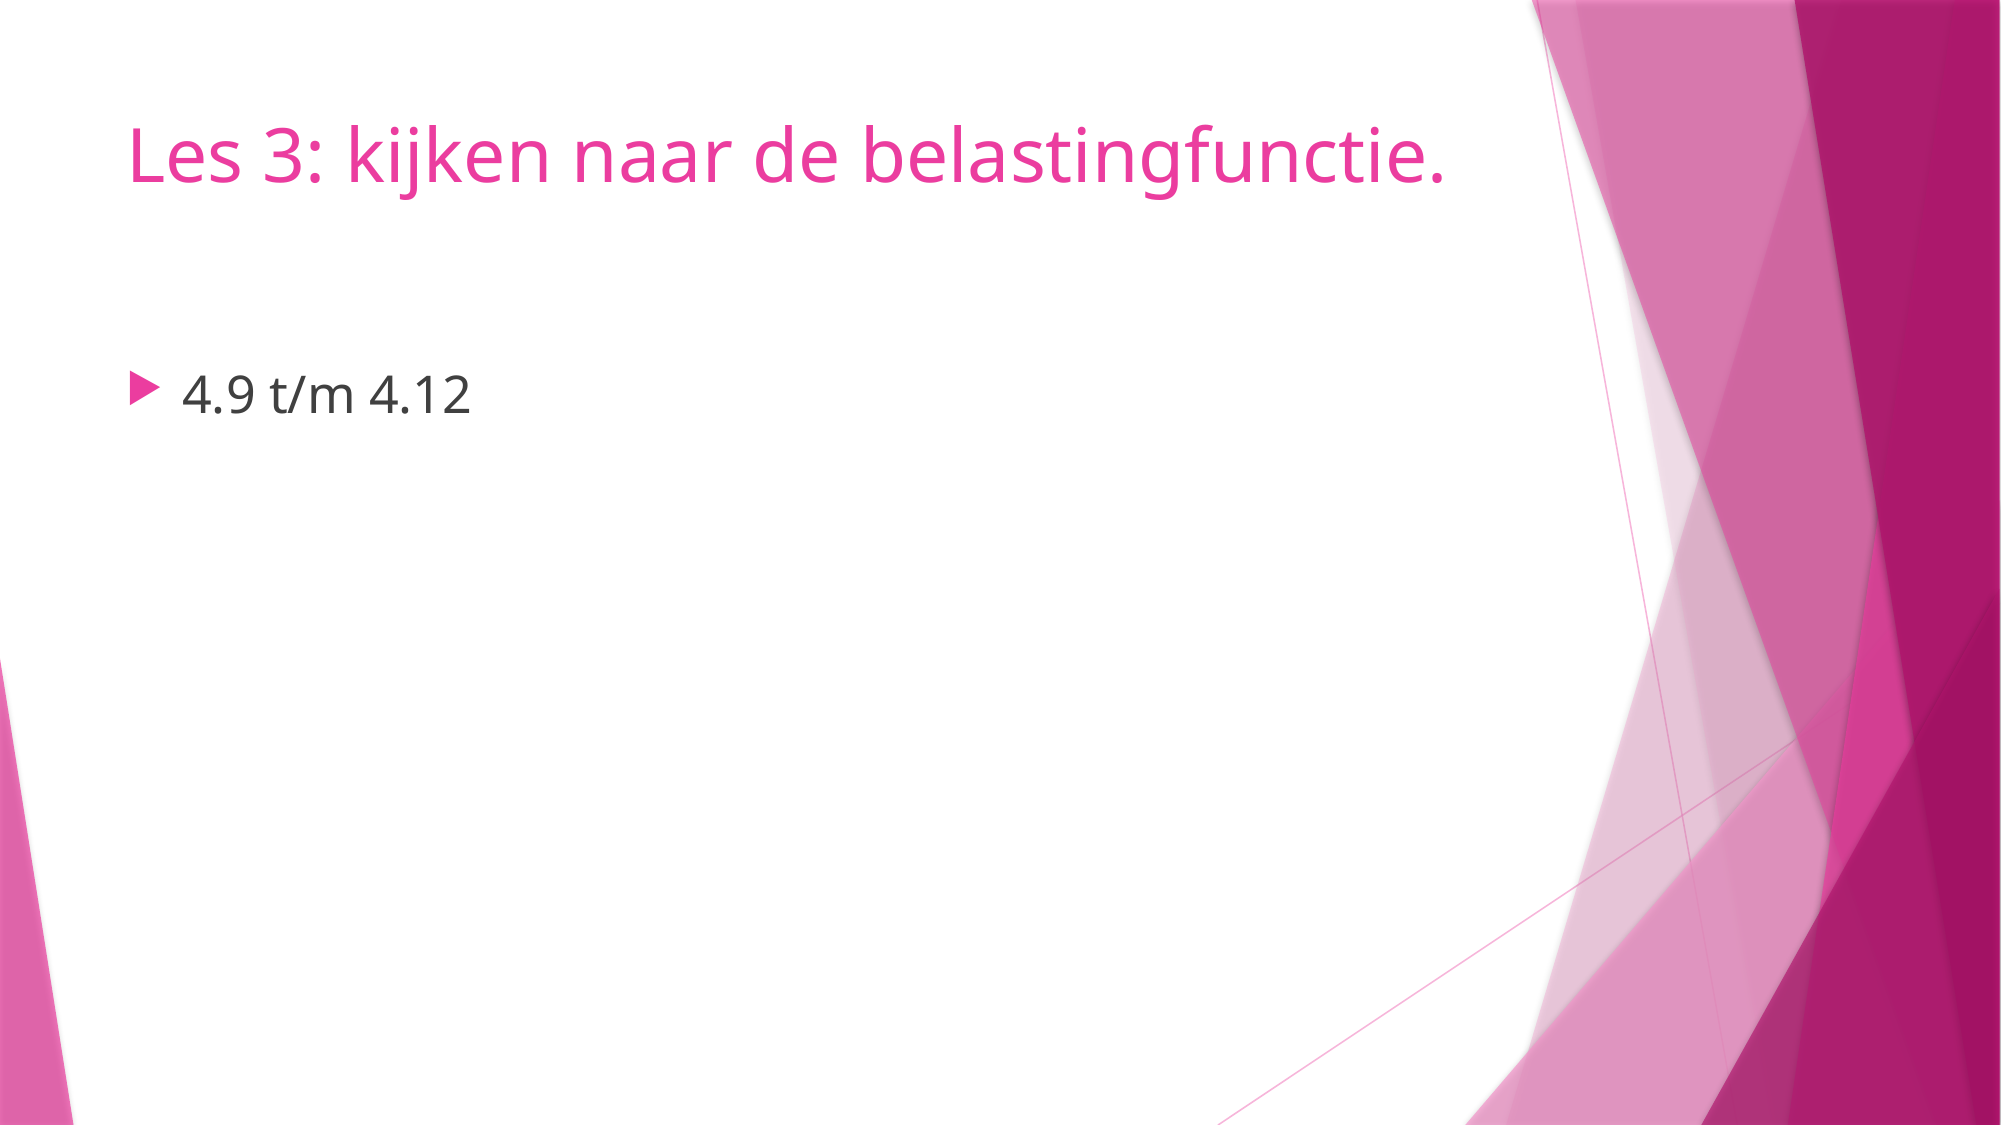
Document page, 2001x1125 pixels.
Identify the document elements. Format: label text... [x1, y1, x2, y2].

title Les 3: kijken naar de belastingfunctie. [111, 99, 1522, 317]
list 4.9 t/m 4.12 [111, 354, 1522, 992]
